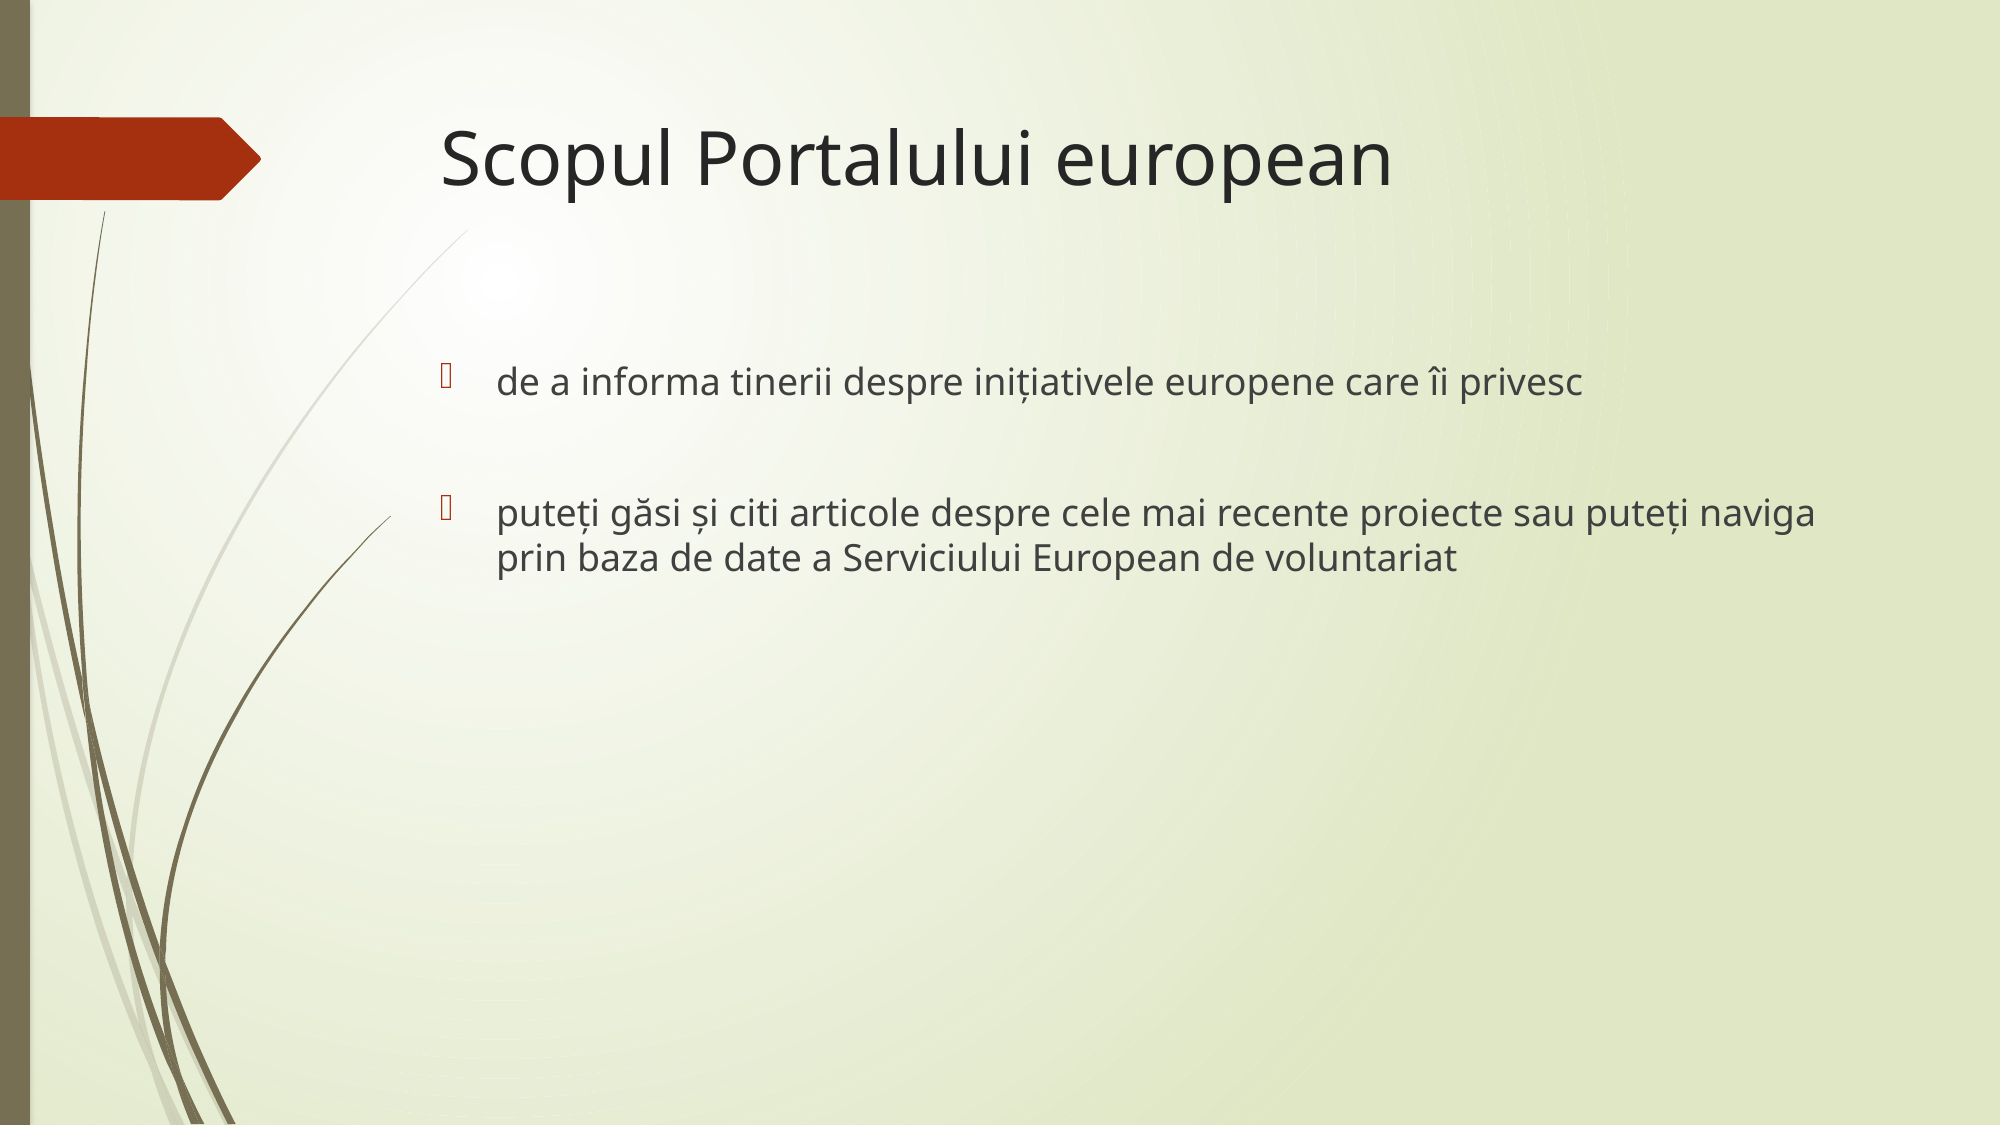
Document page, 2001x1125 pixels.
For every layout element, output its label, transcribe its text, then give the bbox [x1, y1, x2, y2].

title Scopul Portalului european [425, 102, 1888, 313]
list de a informa tinerii despre inițiativele europene care îi privesc puteți găsi și citi articole despre cele mai recente proiecte sau puteți naviga prin baza de date a Serviciului European de voluntariat [424, 350, 1888, 970]
